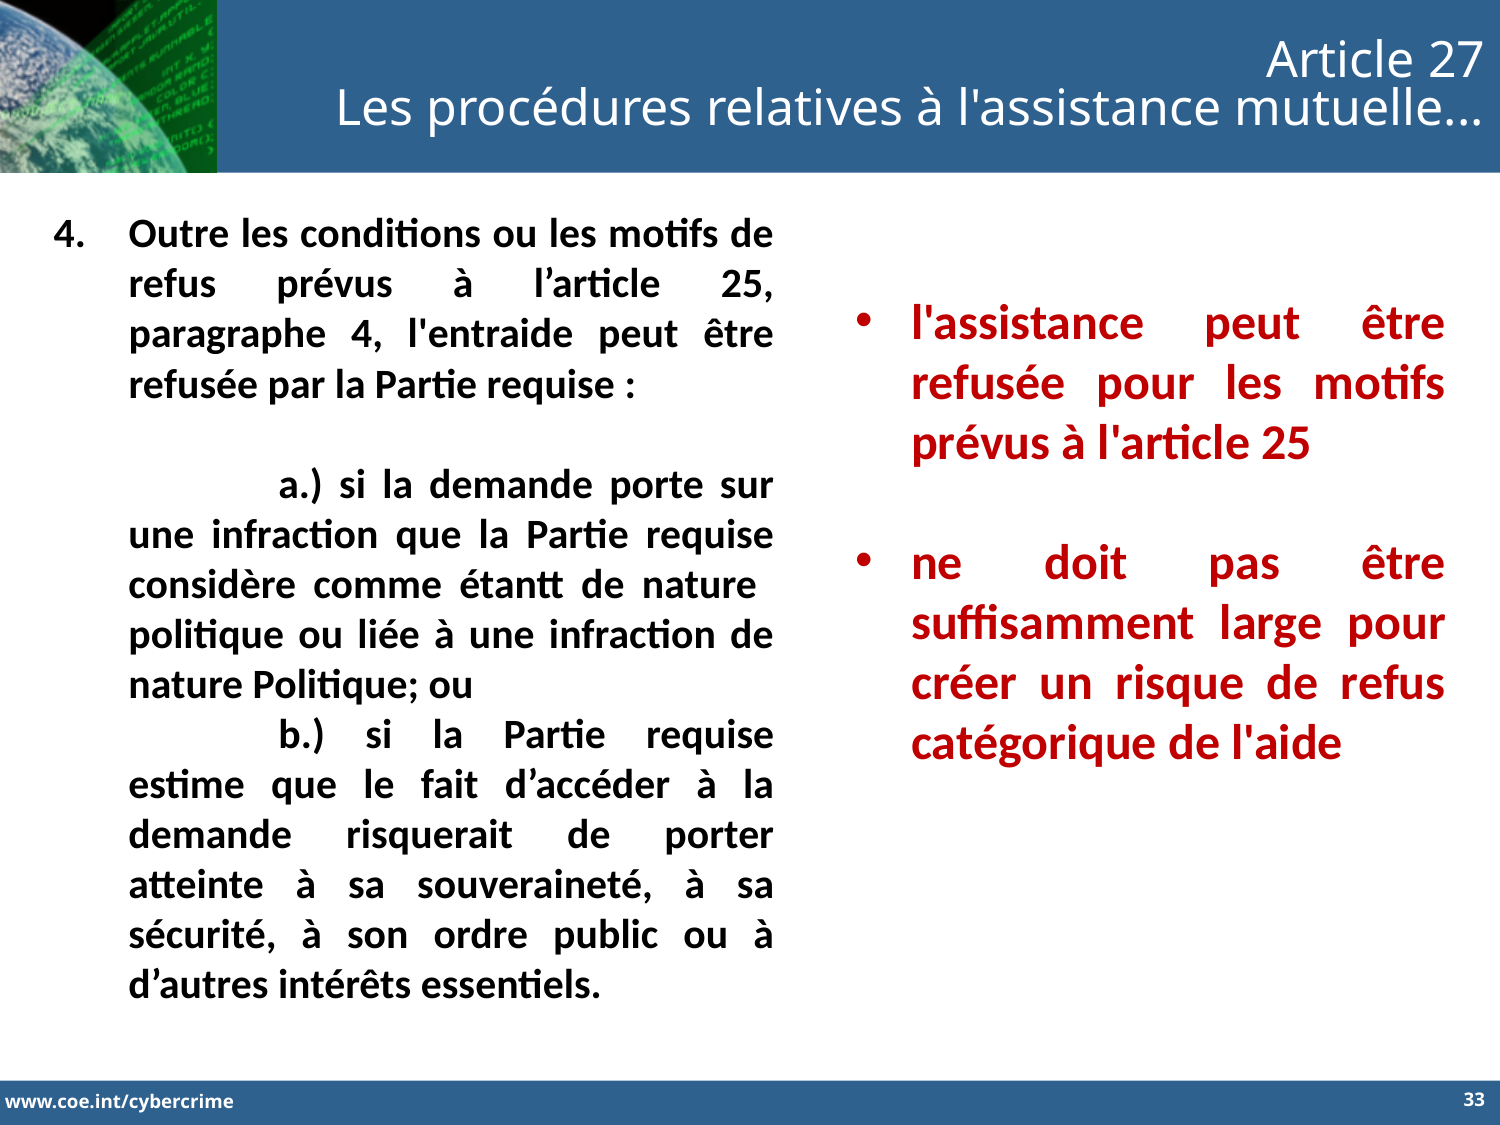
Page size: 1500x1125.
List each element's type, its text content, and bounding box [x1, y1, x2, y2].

picture [0, 1, 217, 173]
text_box Outre les conditions ou les motifs de refus prévus à l’article 25, paragraphe 4, l'entraide peut être refusée par la Partie requise : a.) si la demande porte sur une infraction que la Partie requise considère comme étantt de nature politique ou liée à une infraction de nature Politique; ou b.) si la Partie requise estime que le fait d’accéder à la demande risquerait de porter atteinte à sa souveraineté, à sa sécurité, à son ordre public ou à d’autres intérêts essentiels. [39, 198, 789, 1014]
slide_number 33 [1149, 1079, 1500, 1125]
text_box Article 27 Les procédures relatives à l'assistance mutuelle... [274, 11, 1500, 164]
text_box l'assistance peut être refusée pour les motifs prévus à l'article 25 ne doit pas être suffisamment large pour créer un risque de refus catégorique de l'aide [840, 282, 1461, 777]
